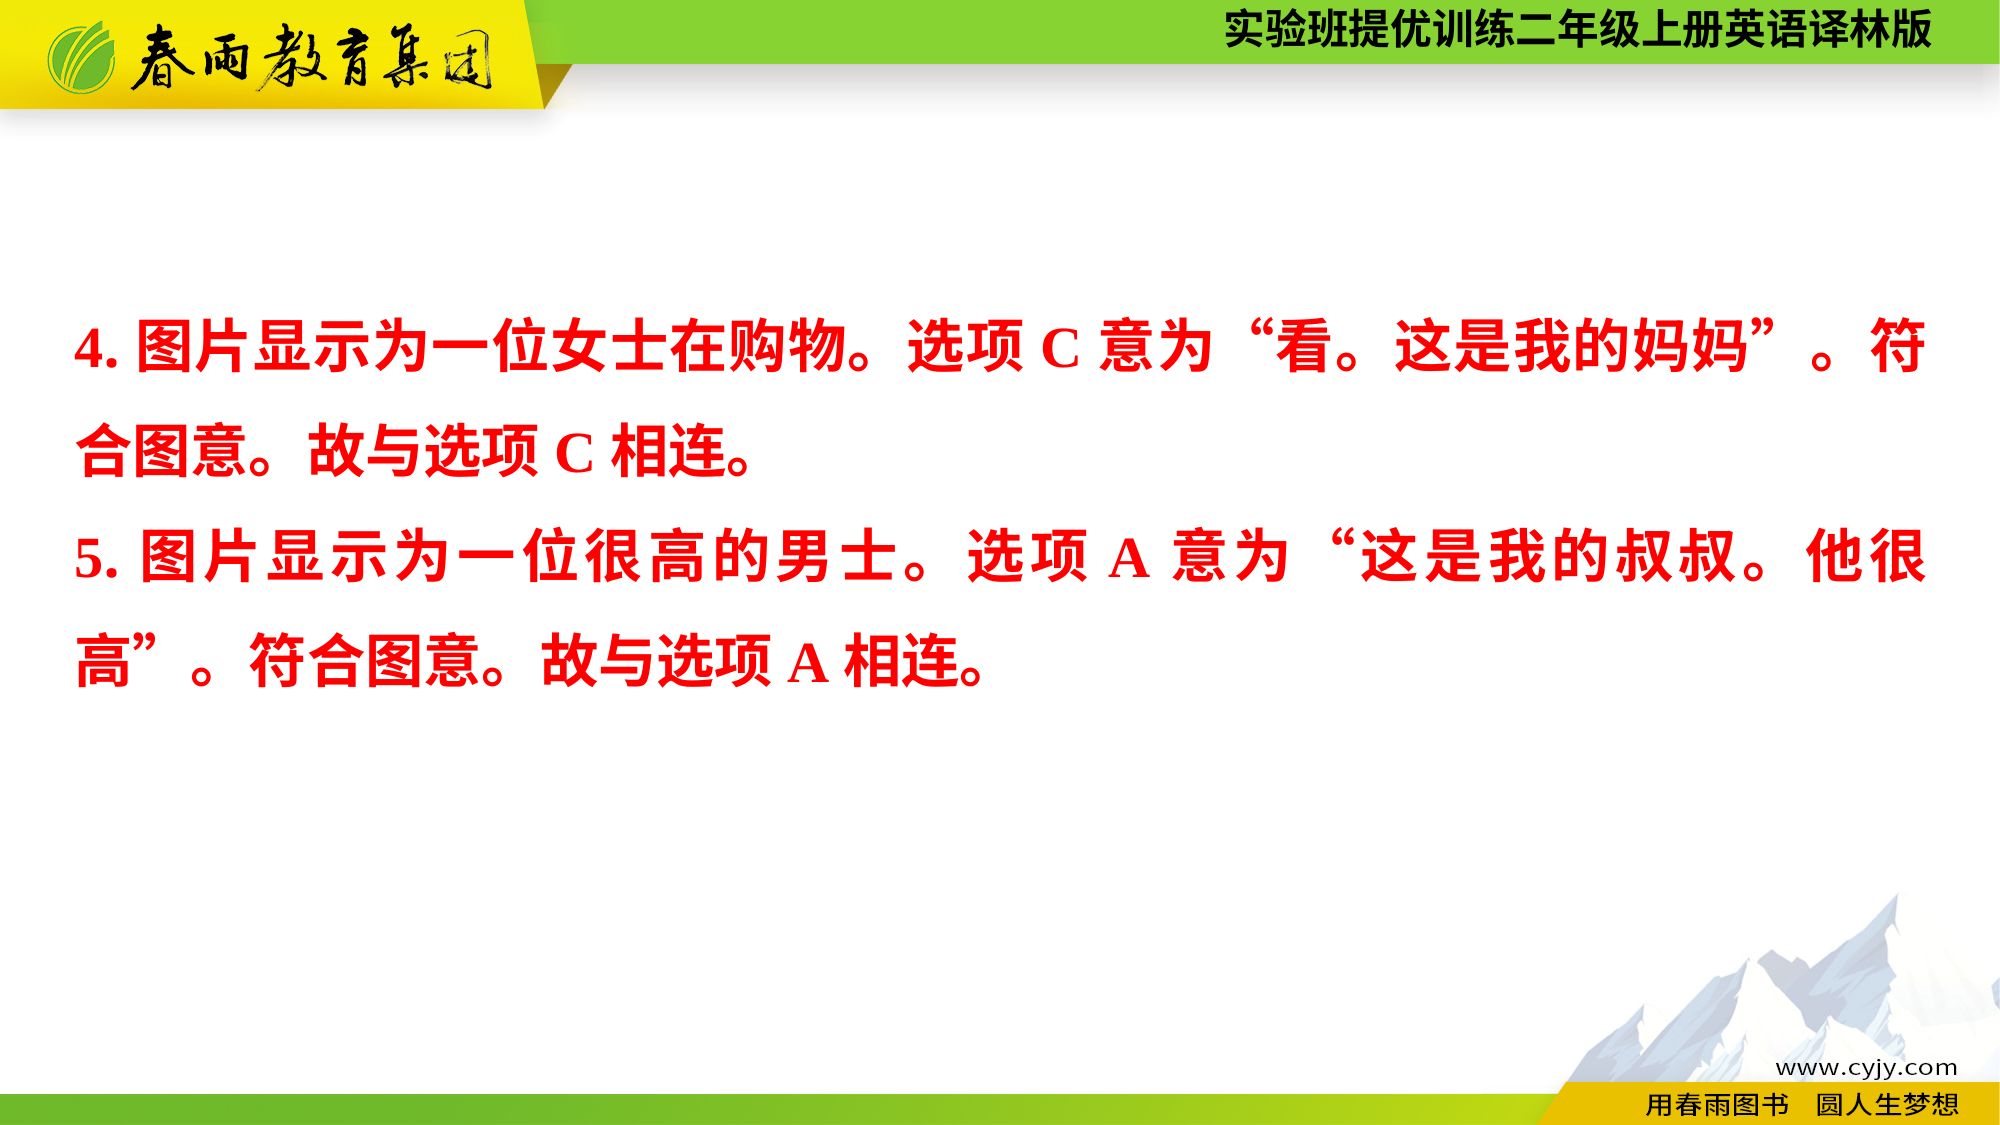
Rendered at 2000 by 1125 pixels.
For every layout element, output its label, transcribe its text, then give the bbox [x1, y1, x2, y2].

picture [0, 0, 2000, 1125]
list 4.图片显示为一位女士在购物。选项C意为“看。这是我的妈妈”。符合图意。故与选项C相连。 5.图片显示为一位很高的男士。选项A意为“这是我的叔叔。他很高”。符合图意。故与选项A相连。 [59, 266, 1944, 693]
